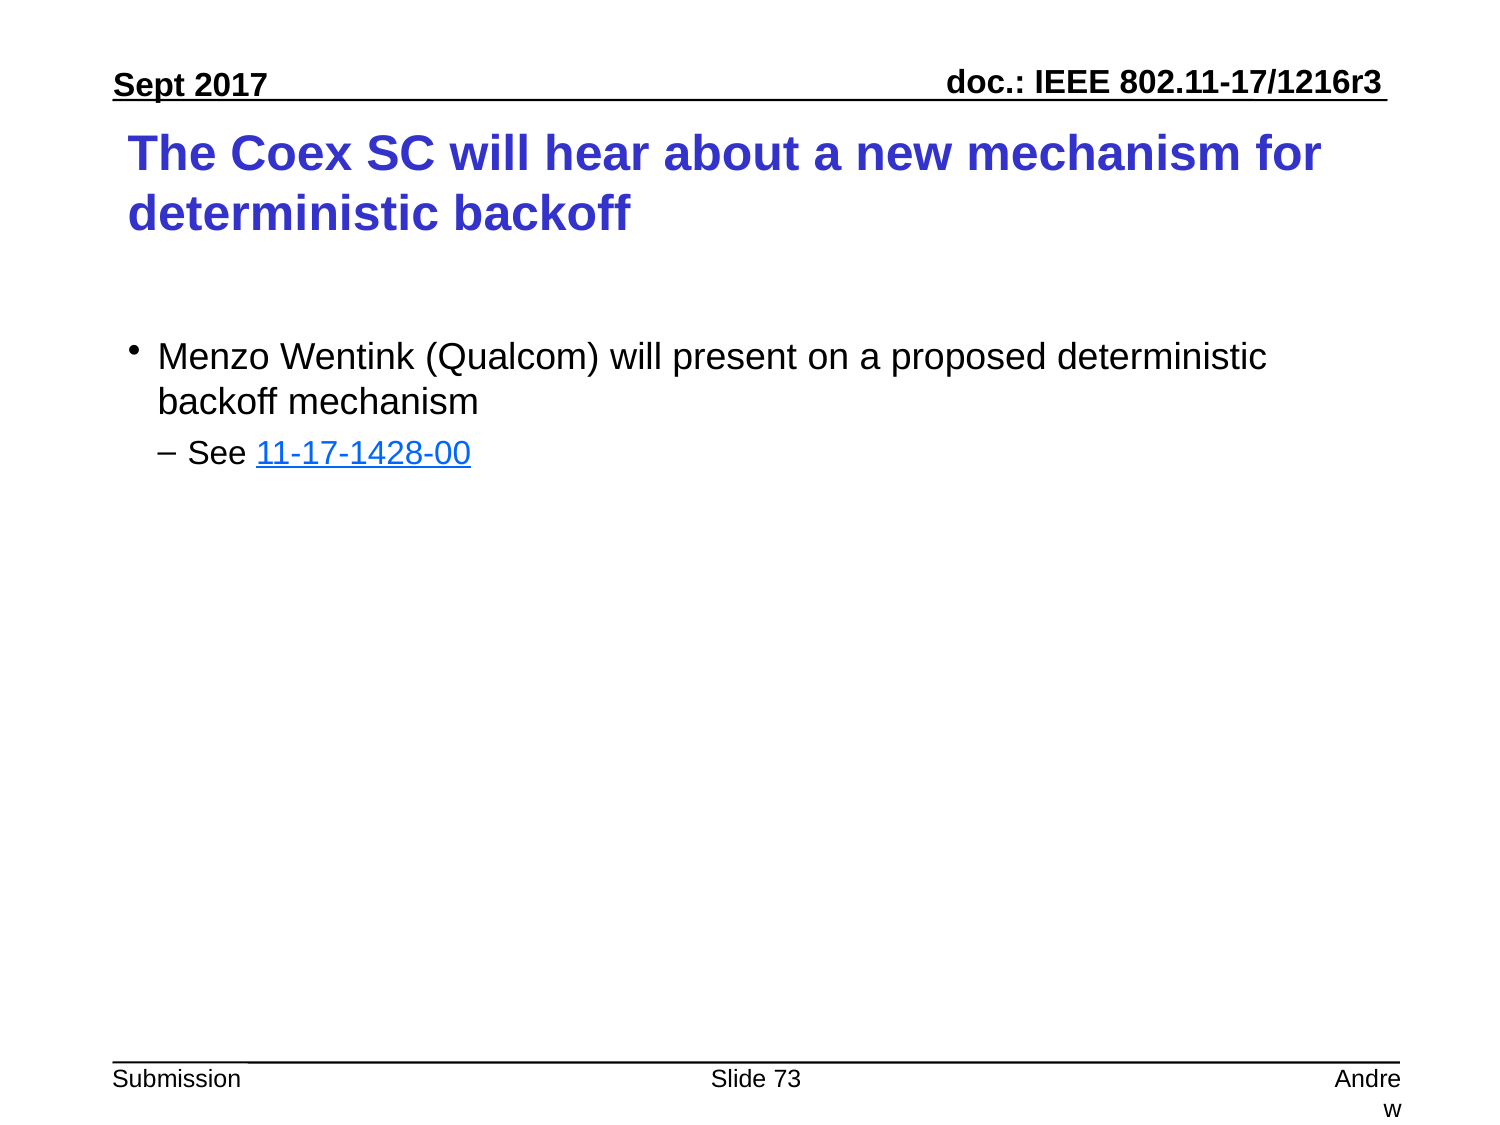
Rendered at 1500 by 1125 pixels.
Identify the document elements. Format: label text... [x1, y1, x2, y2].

list Menzo Wentink (Qualcom) will present on a proposed deterministic backoff mechanism See 11-17-1428-00 [112, 324, 1388, 1000]
title The Coex SC will hear about a new mechanism for deterministic backoff [112, 112, 1388, 288]
slide_number Slide 73 [709, 1061, 803, 1093]
footer Andrew Myles, Cisco [1320, 1061, 1402, 1093]
